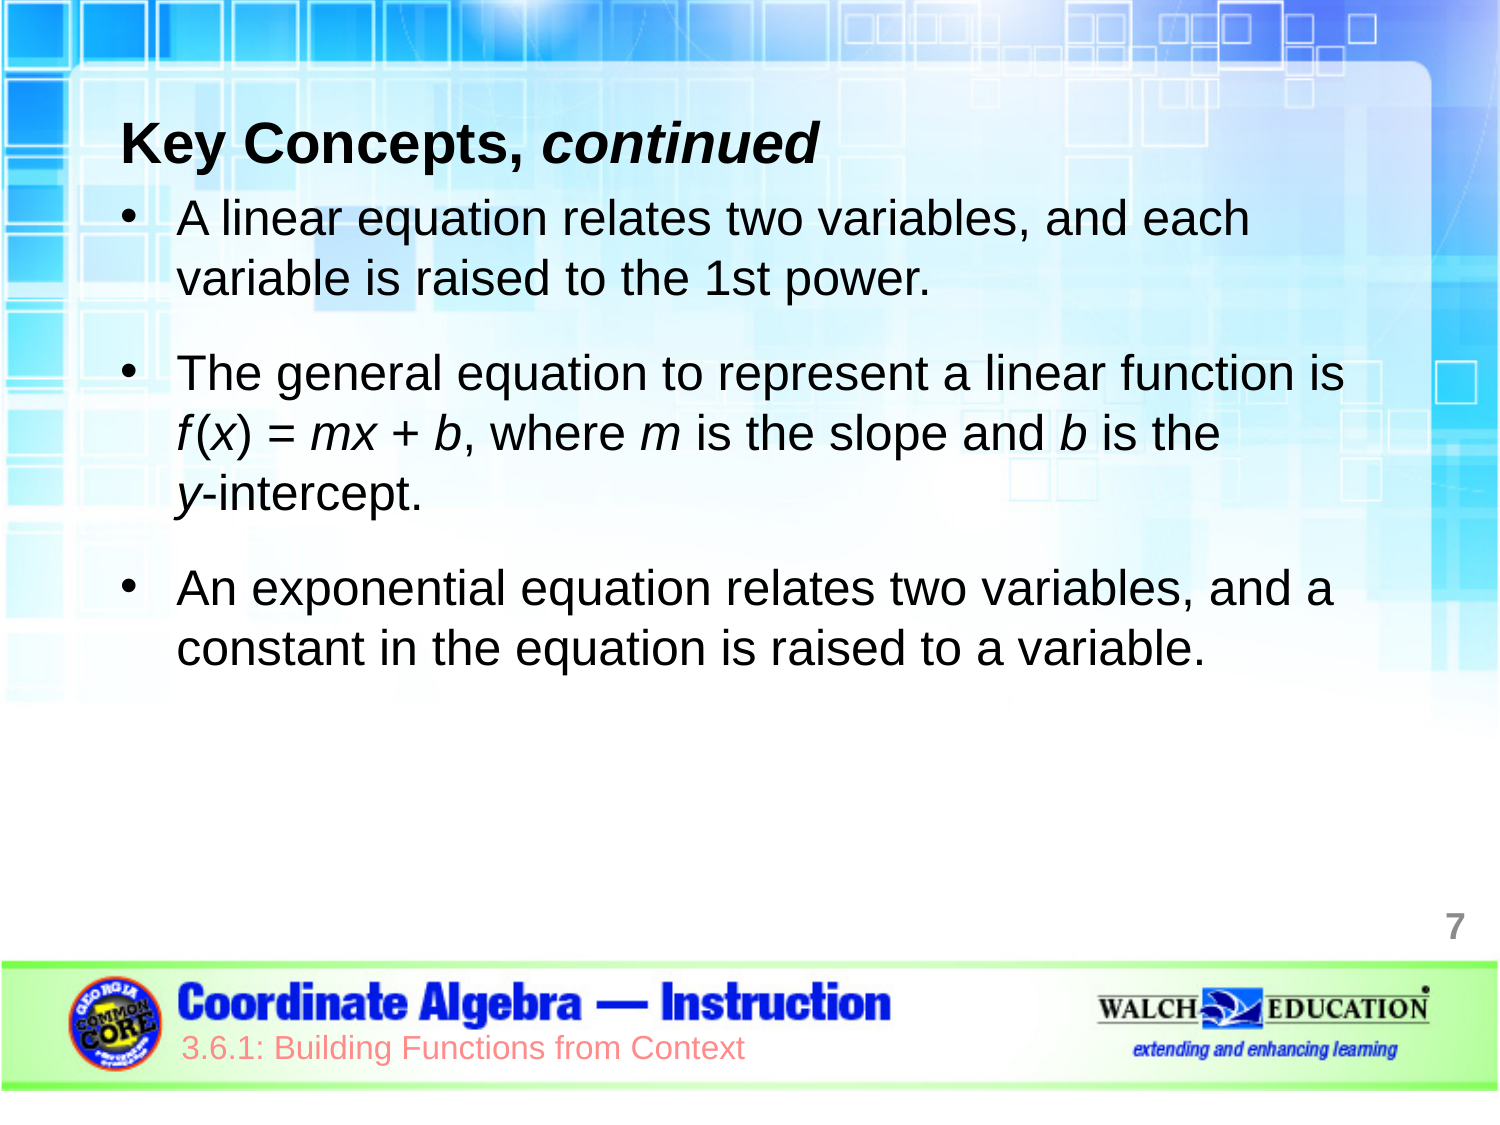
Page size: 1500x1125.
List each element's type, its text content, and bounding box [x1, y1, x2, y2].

picture [1, 0, 1500, 1091]
subtitle Key Concepts, continued A linear equation relates two variables, and each variable is raised to the 1st power. The general equation to represent a linear function is f (x) = mx + b, where m is the slope and b is the y-intercept. An exponential equation relates two variables, and a constant in the equation is raised to a variable. [105, 97, 1413, 918]
slide_number 7 [1361, 901, 1481, 949]
footer 3.6.1: Building Functions from Context [166, 1024, 1080, 1069]
